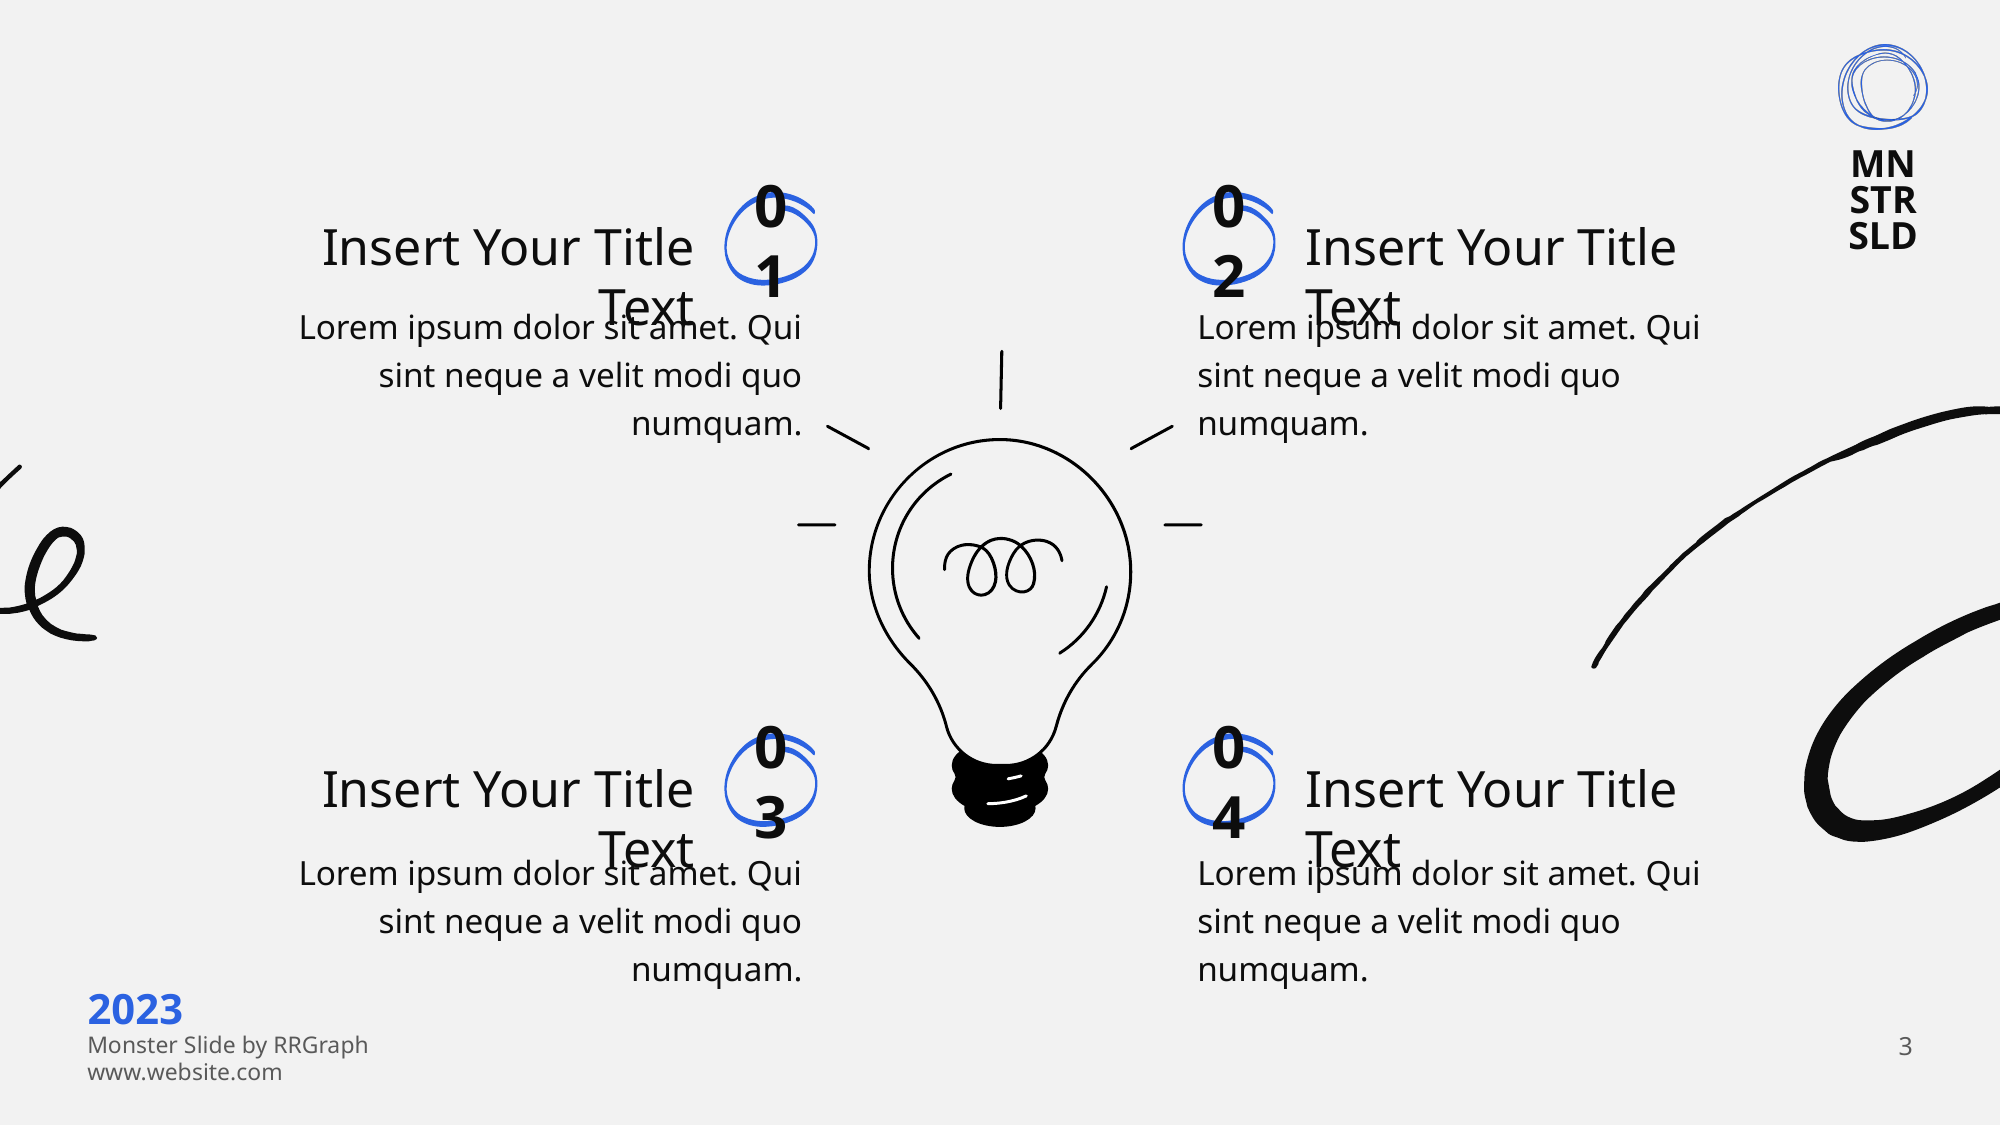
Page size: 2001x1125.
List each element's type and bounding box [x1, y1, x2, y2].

picture [1838, 44, 1928, 130]
text_box [1182, 191, 1738, 397]
text_box [1591, 406, 2000, 669]
text_box [1804, 602, 2000, 842]
text_box [1182, 733, 1738, 944]
text_box [915, 349, 1203, 827]
text_box [0, 0, 915, 898]
text_box [262, 898, 818, 944]
